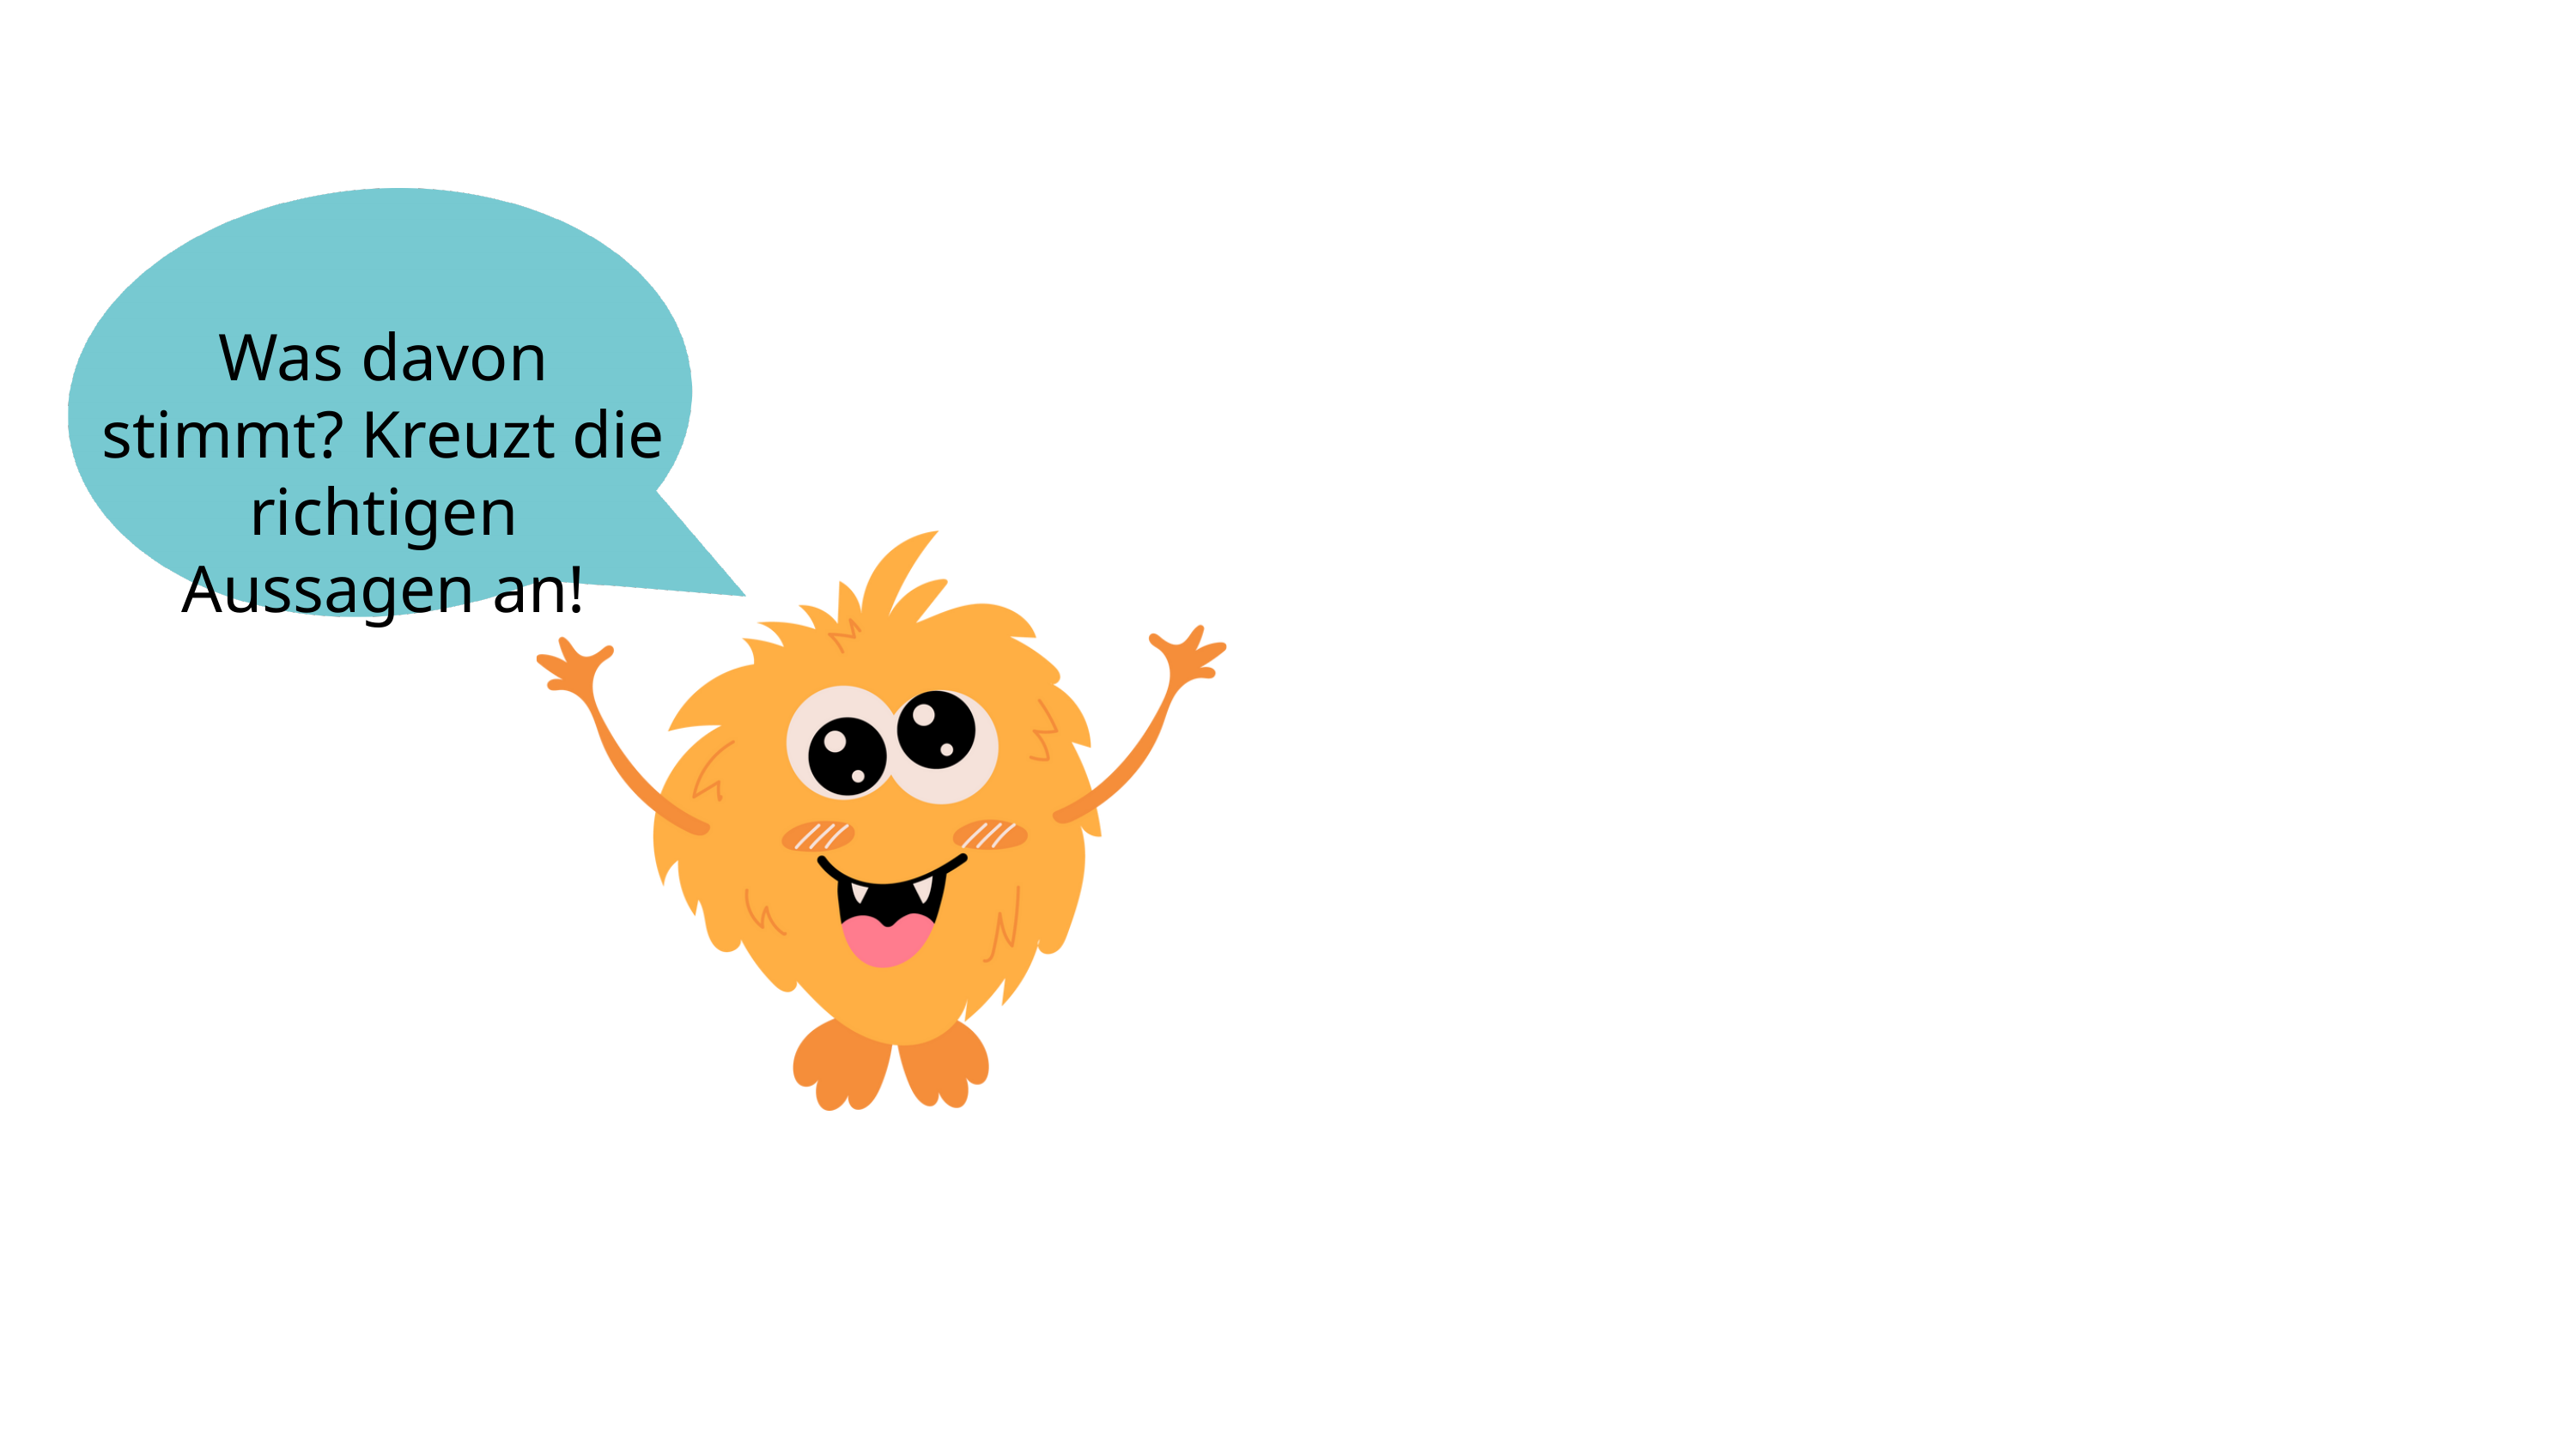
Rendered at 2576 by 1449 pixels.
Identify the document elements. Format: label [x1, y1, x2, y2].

text_box [536, 530, 1227, 1111]
picture [53, 170, 784, 635]
